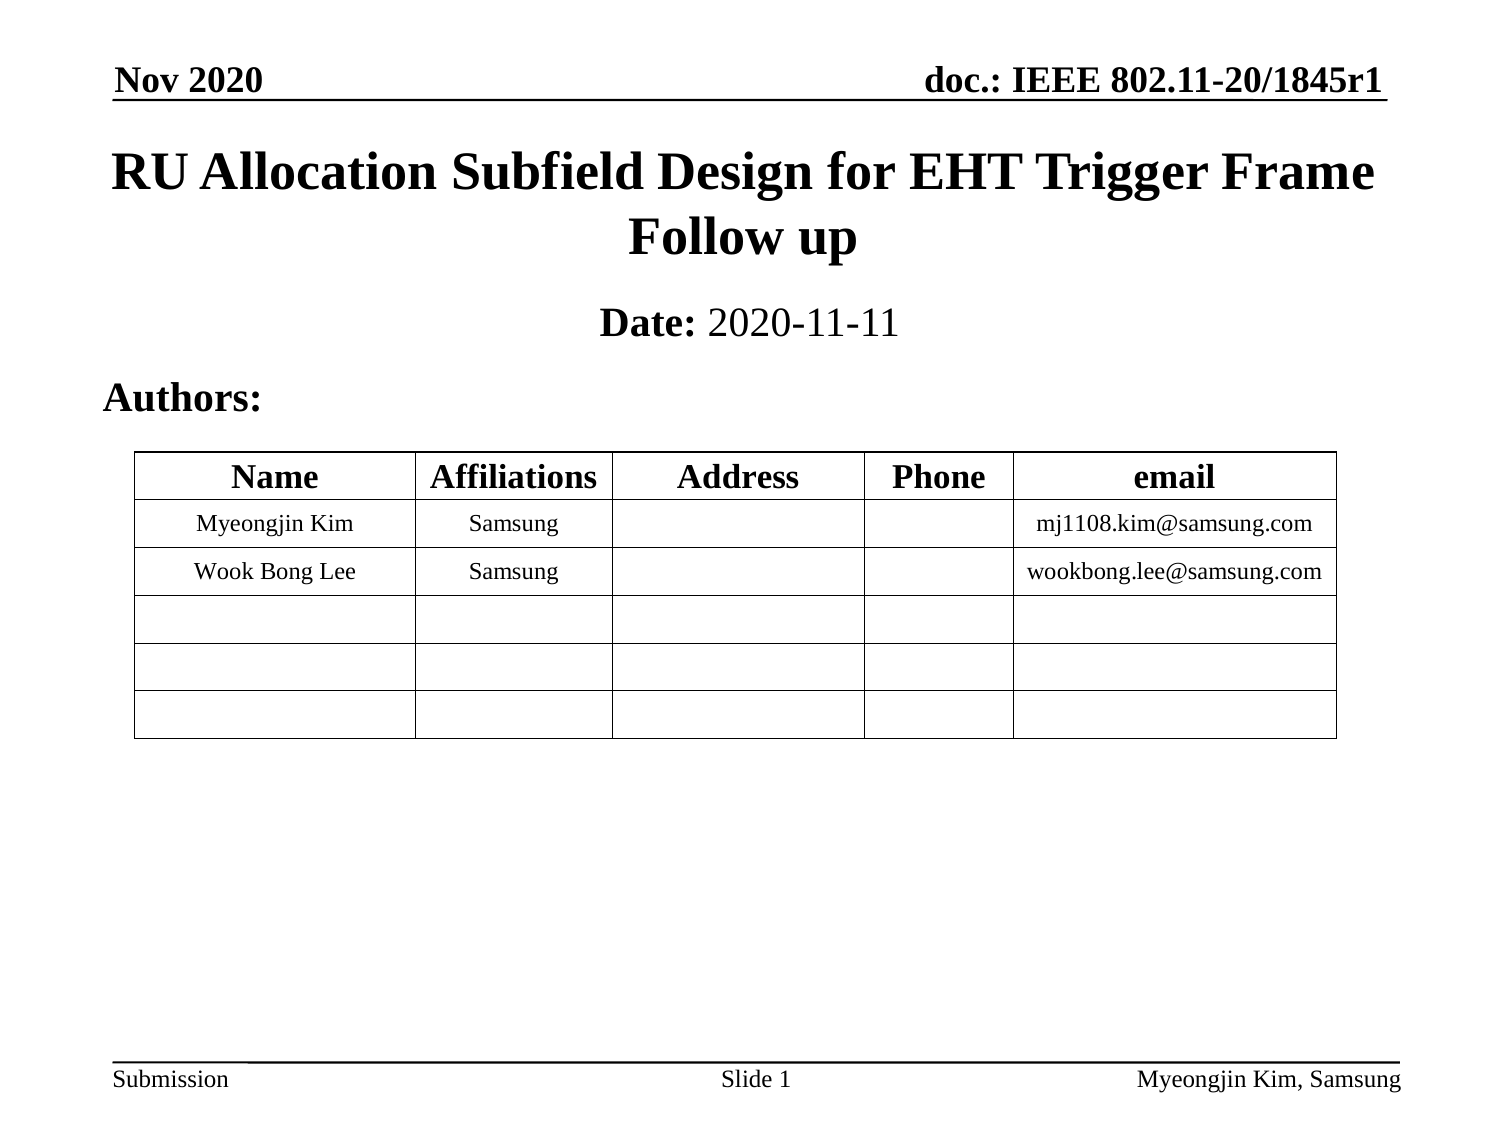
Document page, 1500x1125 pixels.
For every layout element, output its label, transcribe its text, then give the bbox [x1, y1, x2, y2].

title RU Allocation Subfield Design for EHT Trigger Frame Follow up [62, 112, 1426, 288]
slide_number Slide 1 [712, 1069, 800, 1093]
footer Myeongjin Kim, Samsung [1130, 1061, 1402, 1093]
list Date: 2020-11-11 [112, 287, 1388, 351]
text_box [85, 451, 1383, 1061]
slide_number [114, 54, 335, 101]
text_box Authors: [87, 362, 325, 425]
